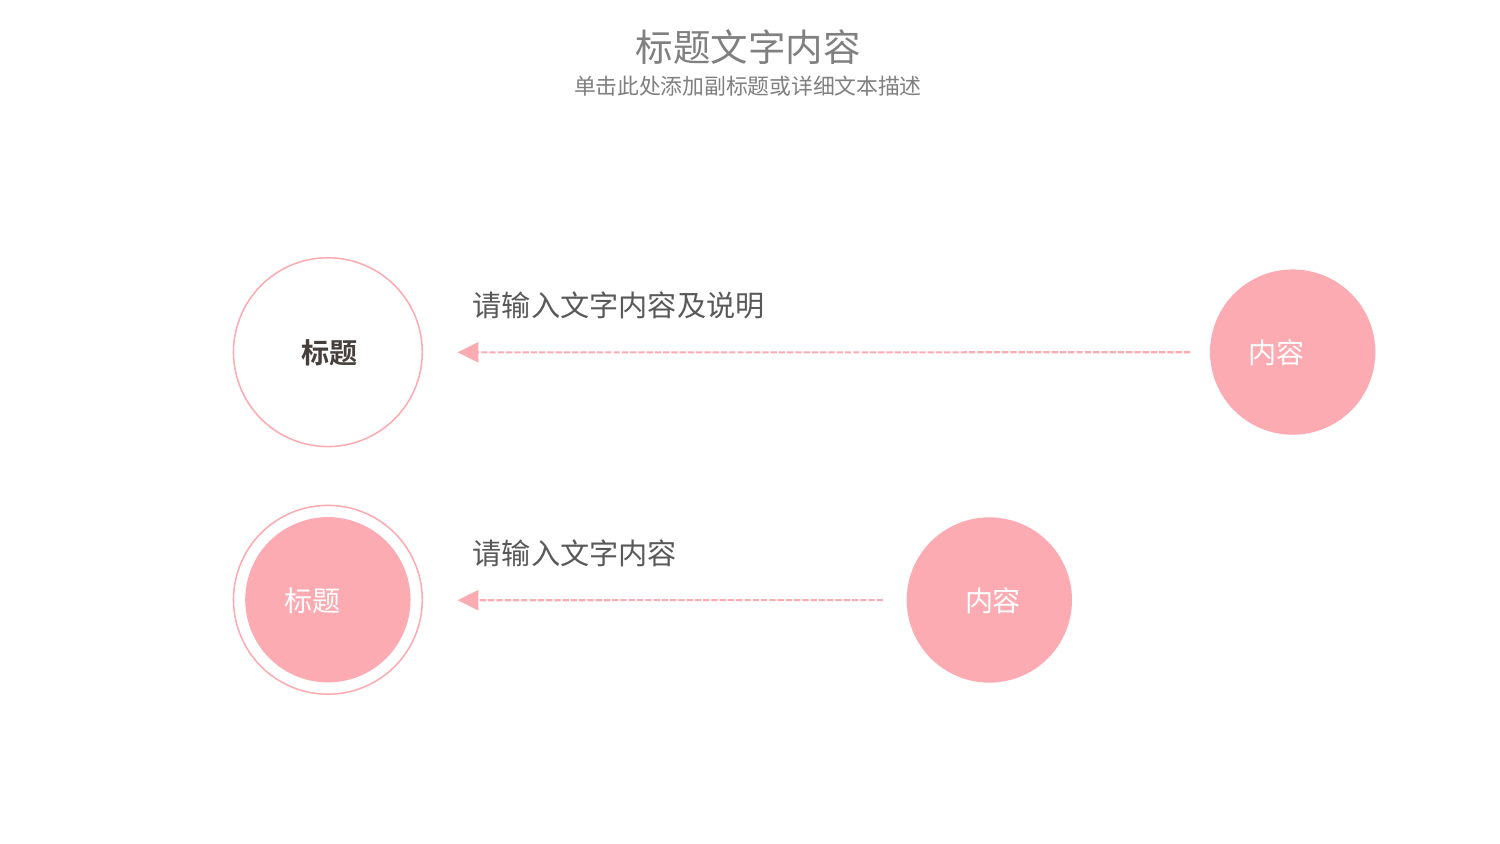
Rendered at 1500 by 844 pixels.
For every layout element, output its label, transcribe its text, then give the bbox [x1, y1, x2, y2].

text_box [233, 505, 423, 695]
text_box [457, 341, 484, 363]
text_box 标题文字内容 [611, 16, 885, 65]
text_box 内容 [906, 517, 1073, 683]
text_box 单击此处添加副标题或详细文本描述 [551, 65, 946, 107]
text_box 请输入文字内容 [457, 517, 931, 589]
text_box 内容 [1210, 271, 1376, 435]
text_box [457, 589, 482, 611]
text_box 标题 [233, 257, 423, 447]
text_box 标题 [245, 517, 411, 683]
text_box 请输入文字内容及说明 [457, 269, 1309, 341]
